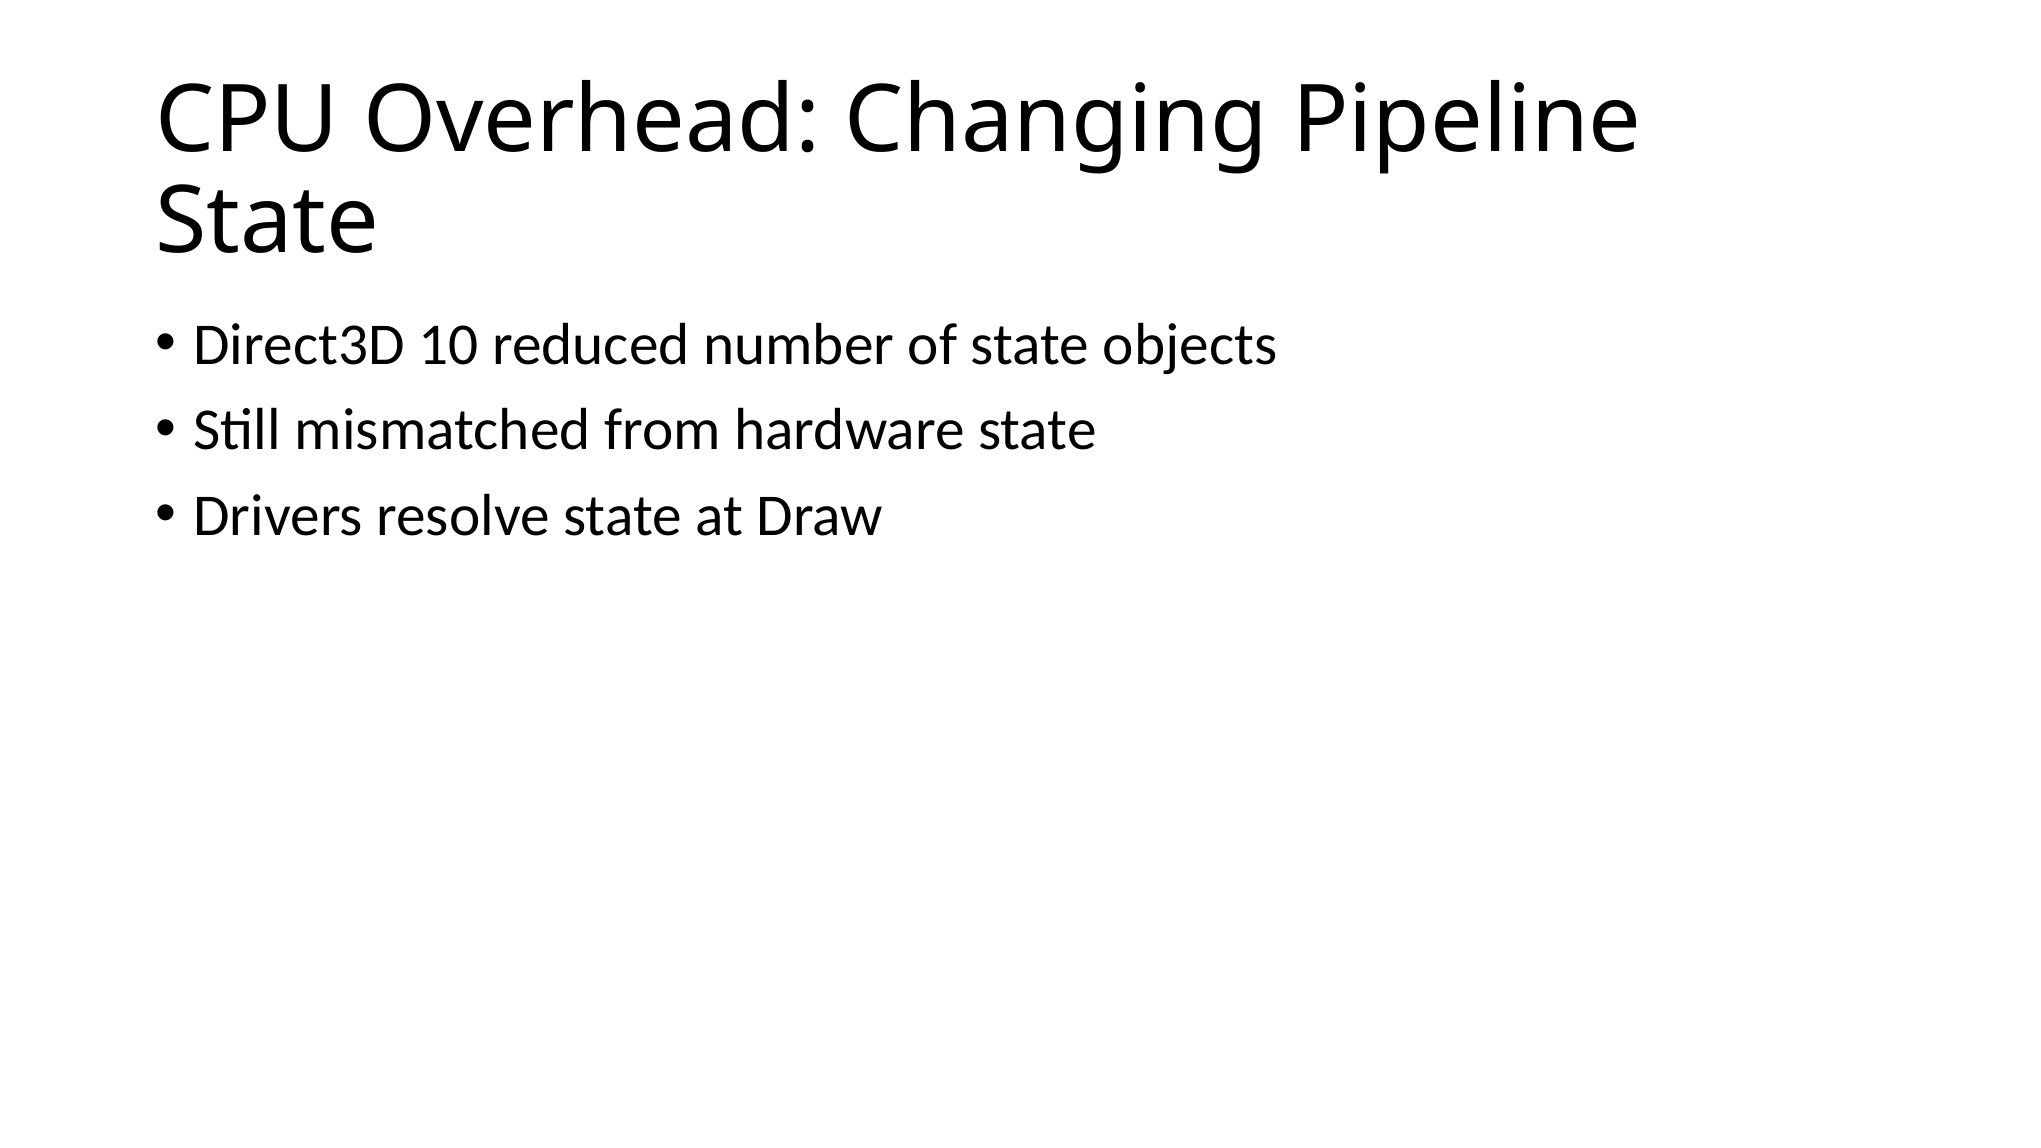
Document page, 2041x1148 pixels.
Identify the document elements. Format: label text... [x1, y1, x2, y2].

list Direct3D 10 reduced number of state objects Still mismatched from hardware state Drivers resolve state at Draw [140, 305, 1900, 1034]
title CPU Overhead: Changing Pipeline State [140, 61, 1900, 283]
